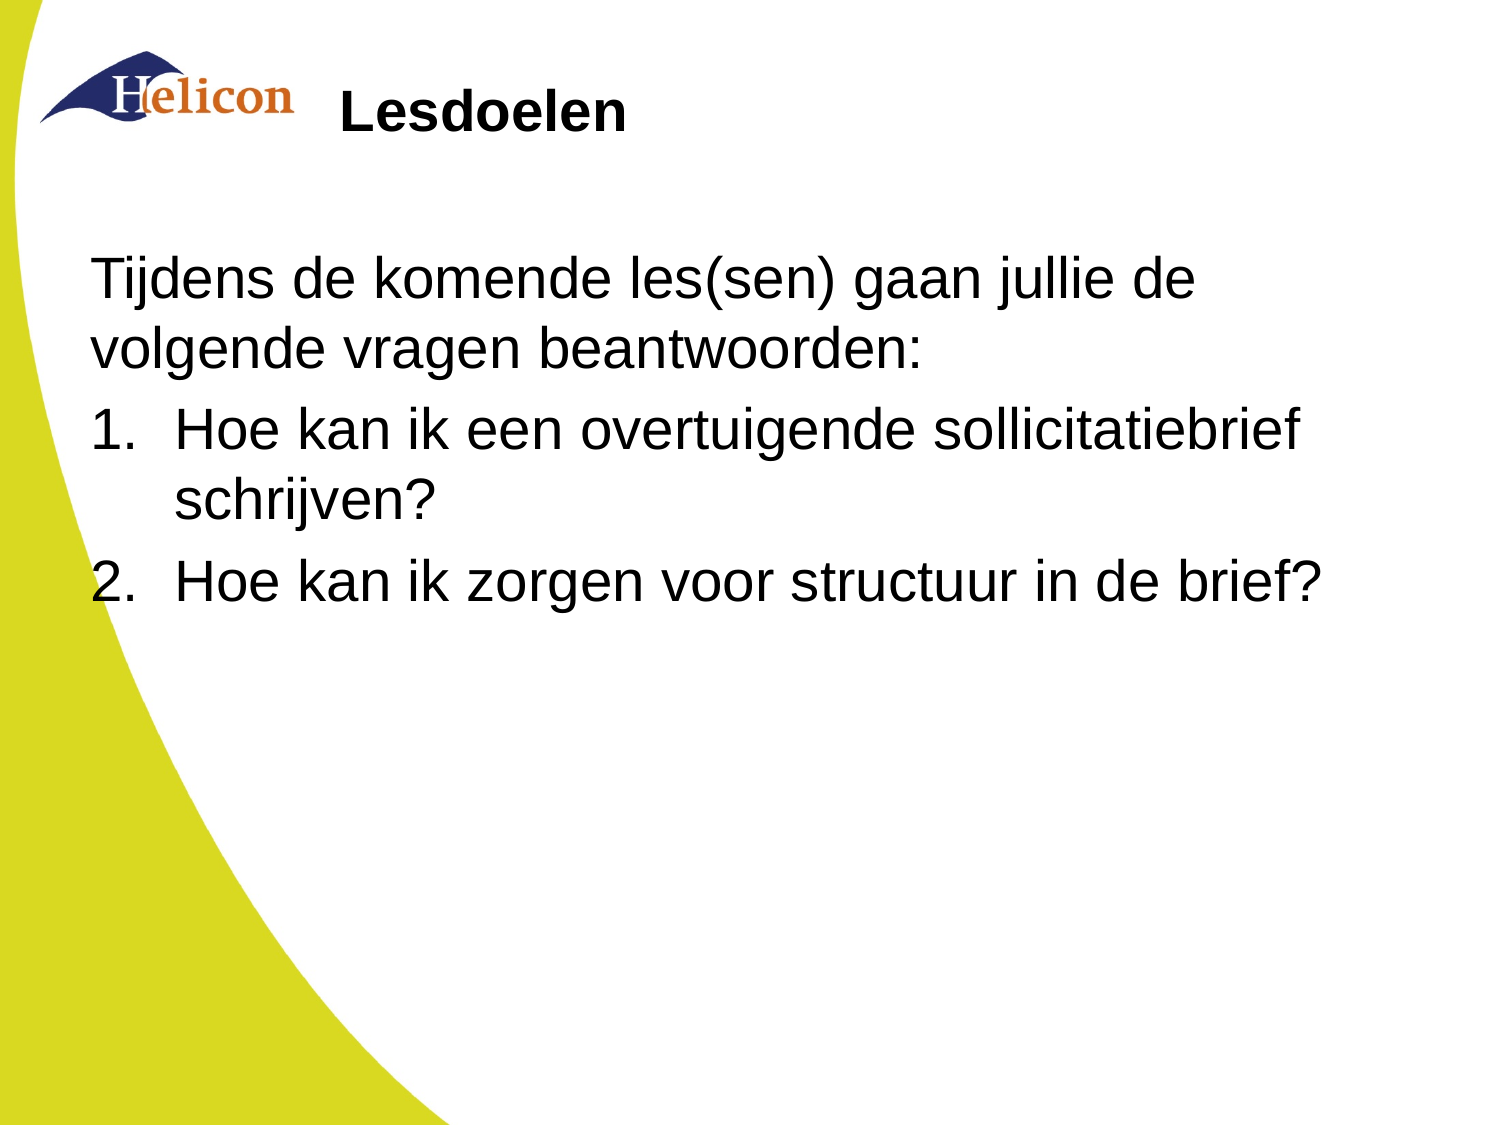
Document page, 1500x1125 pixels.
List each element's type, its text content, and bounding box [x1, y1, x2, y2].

title Lesdoelen [324, 54, 1415, 161]
list Tijdens de komende les(sen) gaan jullie de volgende vragen beantwoorden: Hoe kan ik een overtuigende sollicitatiebrief schrijven? Hoe kan ik zorgen voor structuur in de brief? [75, 232, 1425, 975]
picture [0, 0, 1500, 1125]
